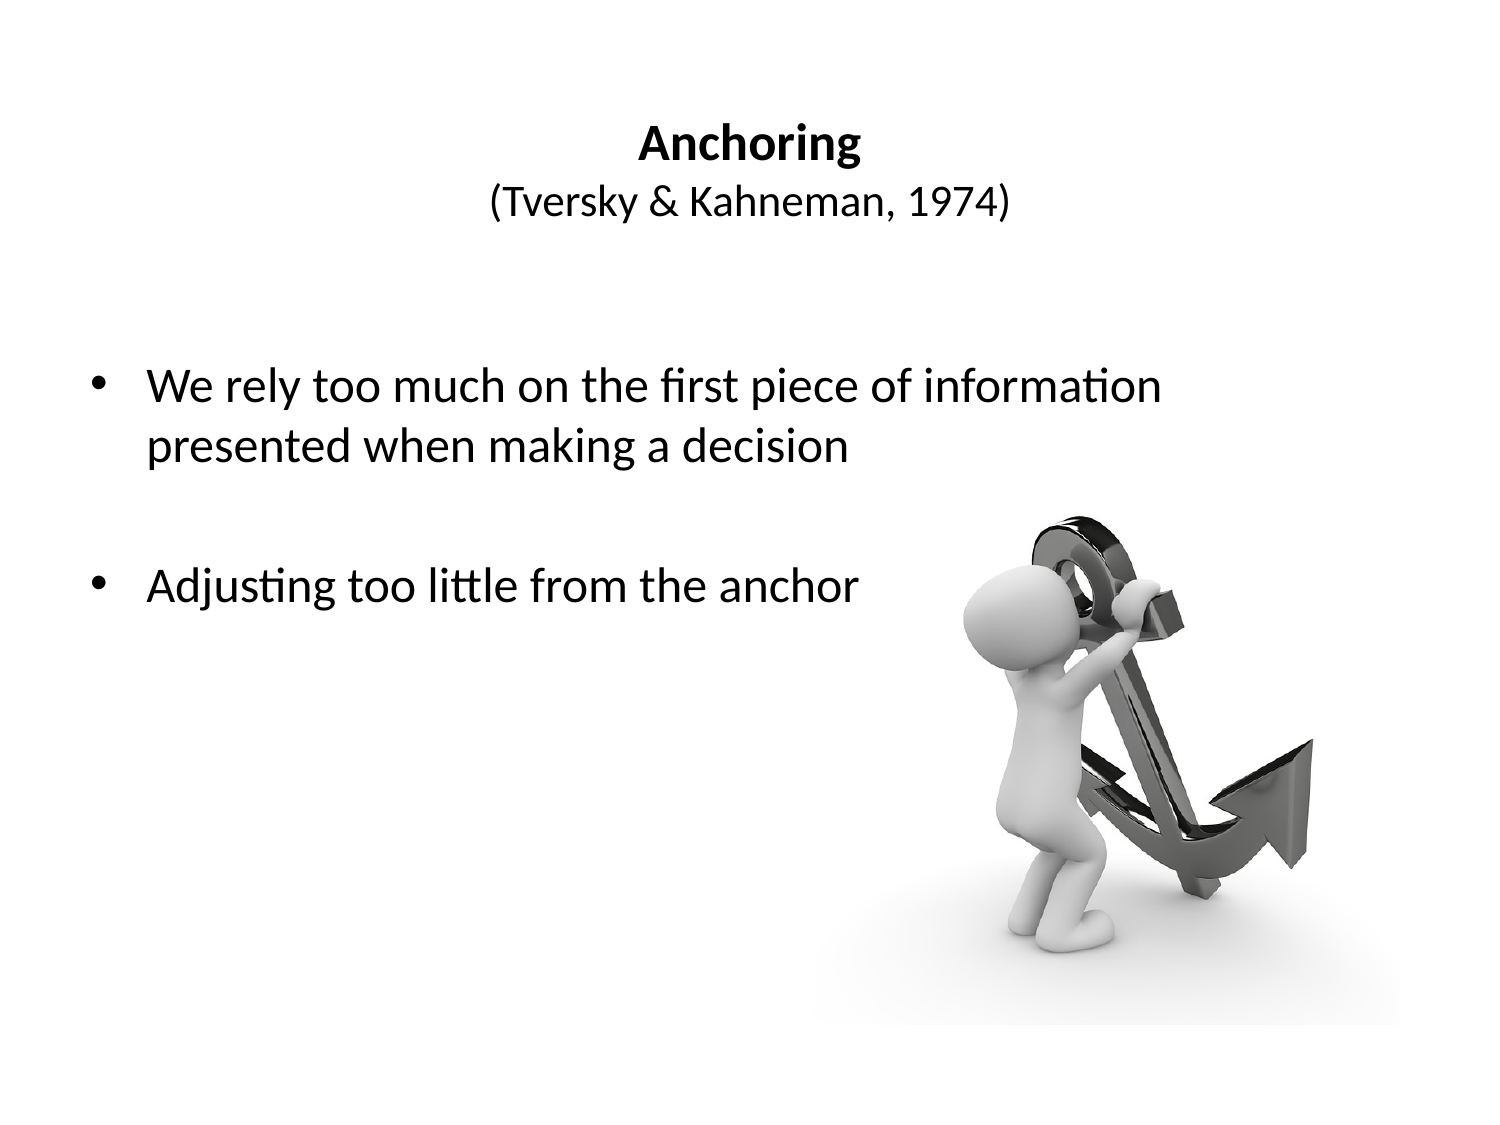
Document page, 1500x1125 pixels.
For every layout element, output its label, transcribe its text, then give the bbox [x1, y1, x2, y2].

list We rely too much on the first piece of information presented when making a decision Adjusting too little from the anchor [75, 345, 1375, 1088]
picture [812, 437, 1401, 1026]
title Anchoring (Tversky & Kahneman, 1974) [75, 99, 1425, 288]
